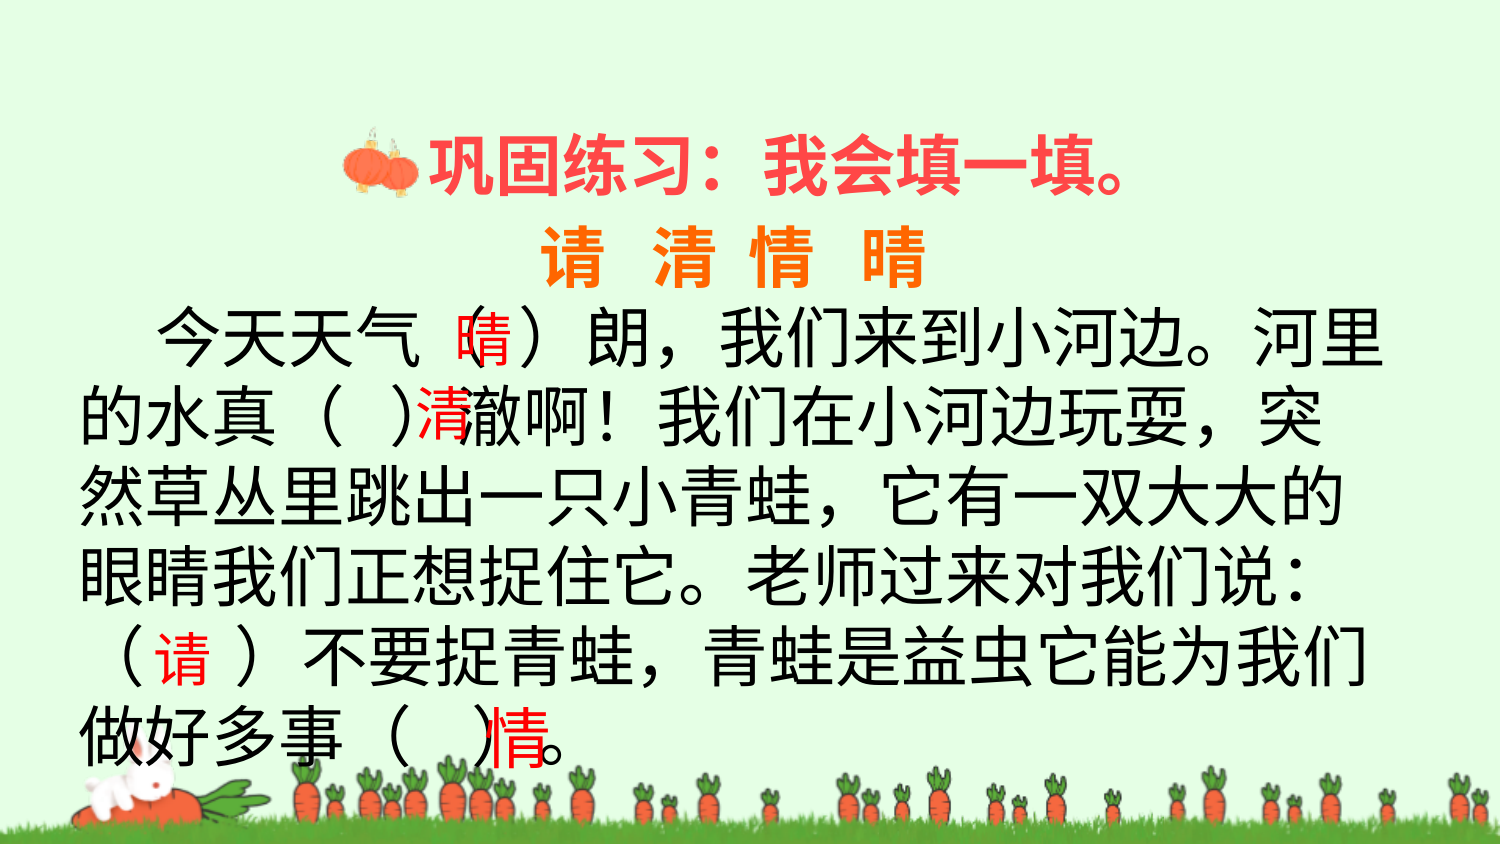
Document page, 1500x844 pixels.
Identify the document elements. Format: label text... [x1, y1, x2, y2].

text_box 晴 [439, 296, 551, 381]
text_box 情 [469, 689, 567, 784]
text_box 请 [138, 616, 249, 701]
text_box 清 [401, 369, 470, 455]
text_box 请 清 情 晴 今天天气（ ）朗，我们来到小河边。河里的水真（ ）澈啊！我们在小河边玩耍，突然草丛里跳出一只小青蛙，它有一双大大的眼睛我们正想捉住它。老师过来对我们说：（ ）不要捉青蛙，青蛙是益虫它能为我们做好多事（ ）。 [63, 207, 1404, 783]
picture [0, 712, 1500, 844]
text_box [338, 116, 1187, 213]
